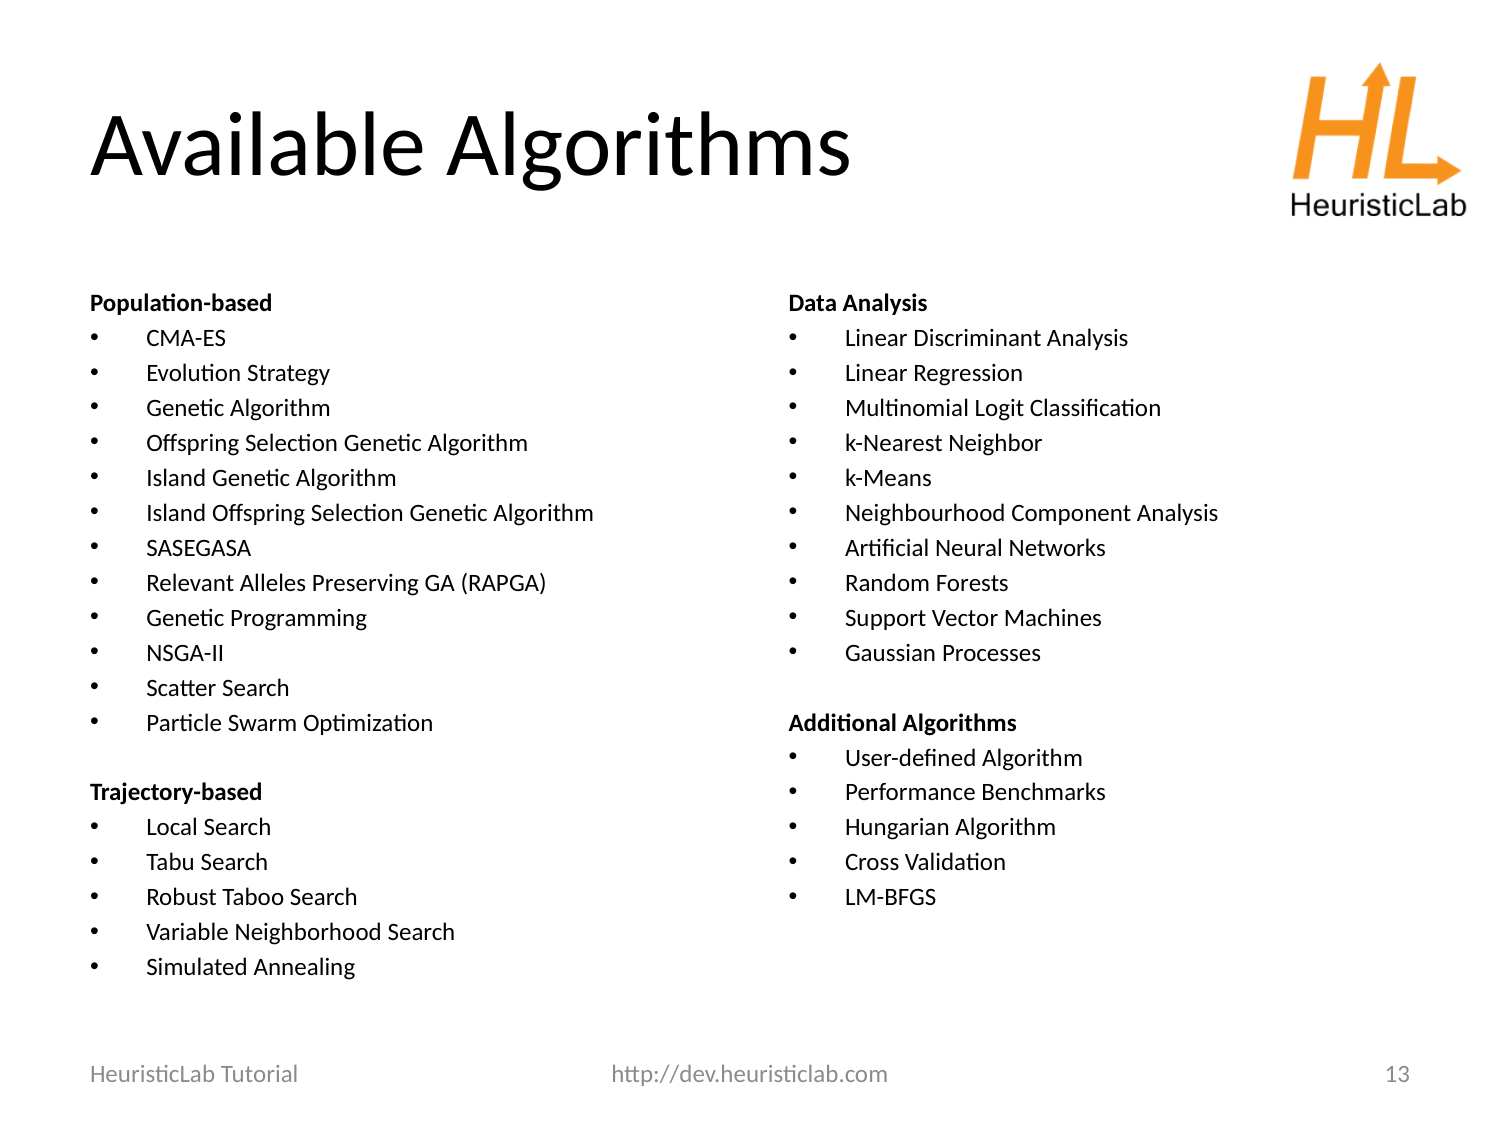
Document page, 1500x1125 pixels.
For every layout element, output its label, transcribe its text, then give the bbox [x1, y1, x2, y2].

list Data Analysis Linear Discriminant Analysis Linear Regression Multinomial Logit Classification k-Nearest Neighbor k-Means Neighbourhood Component Analysis Artificial Neural Networks Random Forests Support Vector Machines Gaussian Processes Additional Algorithms User-defined Algorithm Performance Benchmarks Hungarian Algorithm Cross Validation LM-BFGS [773, 278, 1437, 1047]
slide_number HeuristicLab Tutorial [75, 1042, 425, 1103]
slide_number 13 [1074, 1047, 1425, 1103]
title Available Algorithms [75, 45, 1282, 233]
footer http://dev.heuristiclab.com [512, 1042, 988, 1103]
list Population-based CMA-ES Evolution Strategy Genetic Algorithm Offspring Selection Genetic Algorithm Island Genetic Algorithm Island Offspring Selection Genetic Algorithm SASEGASA Relevant Alleles Preserving GA (RAPGA) Genetic Programming NSGA-II Scatter Search Particle Swarm Optimization Trajectory-based Local Search Tabu Search Robust Taboo Search Variable Neighborhood Search Simulated Annealing [75, 278, 738, 1047]
picture [1281, 27, 1474, 244]
